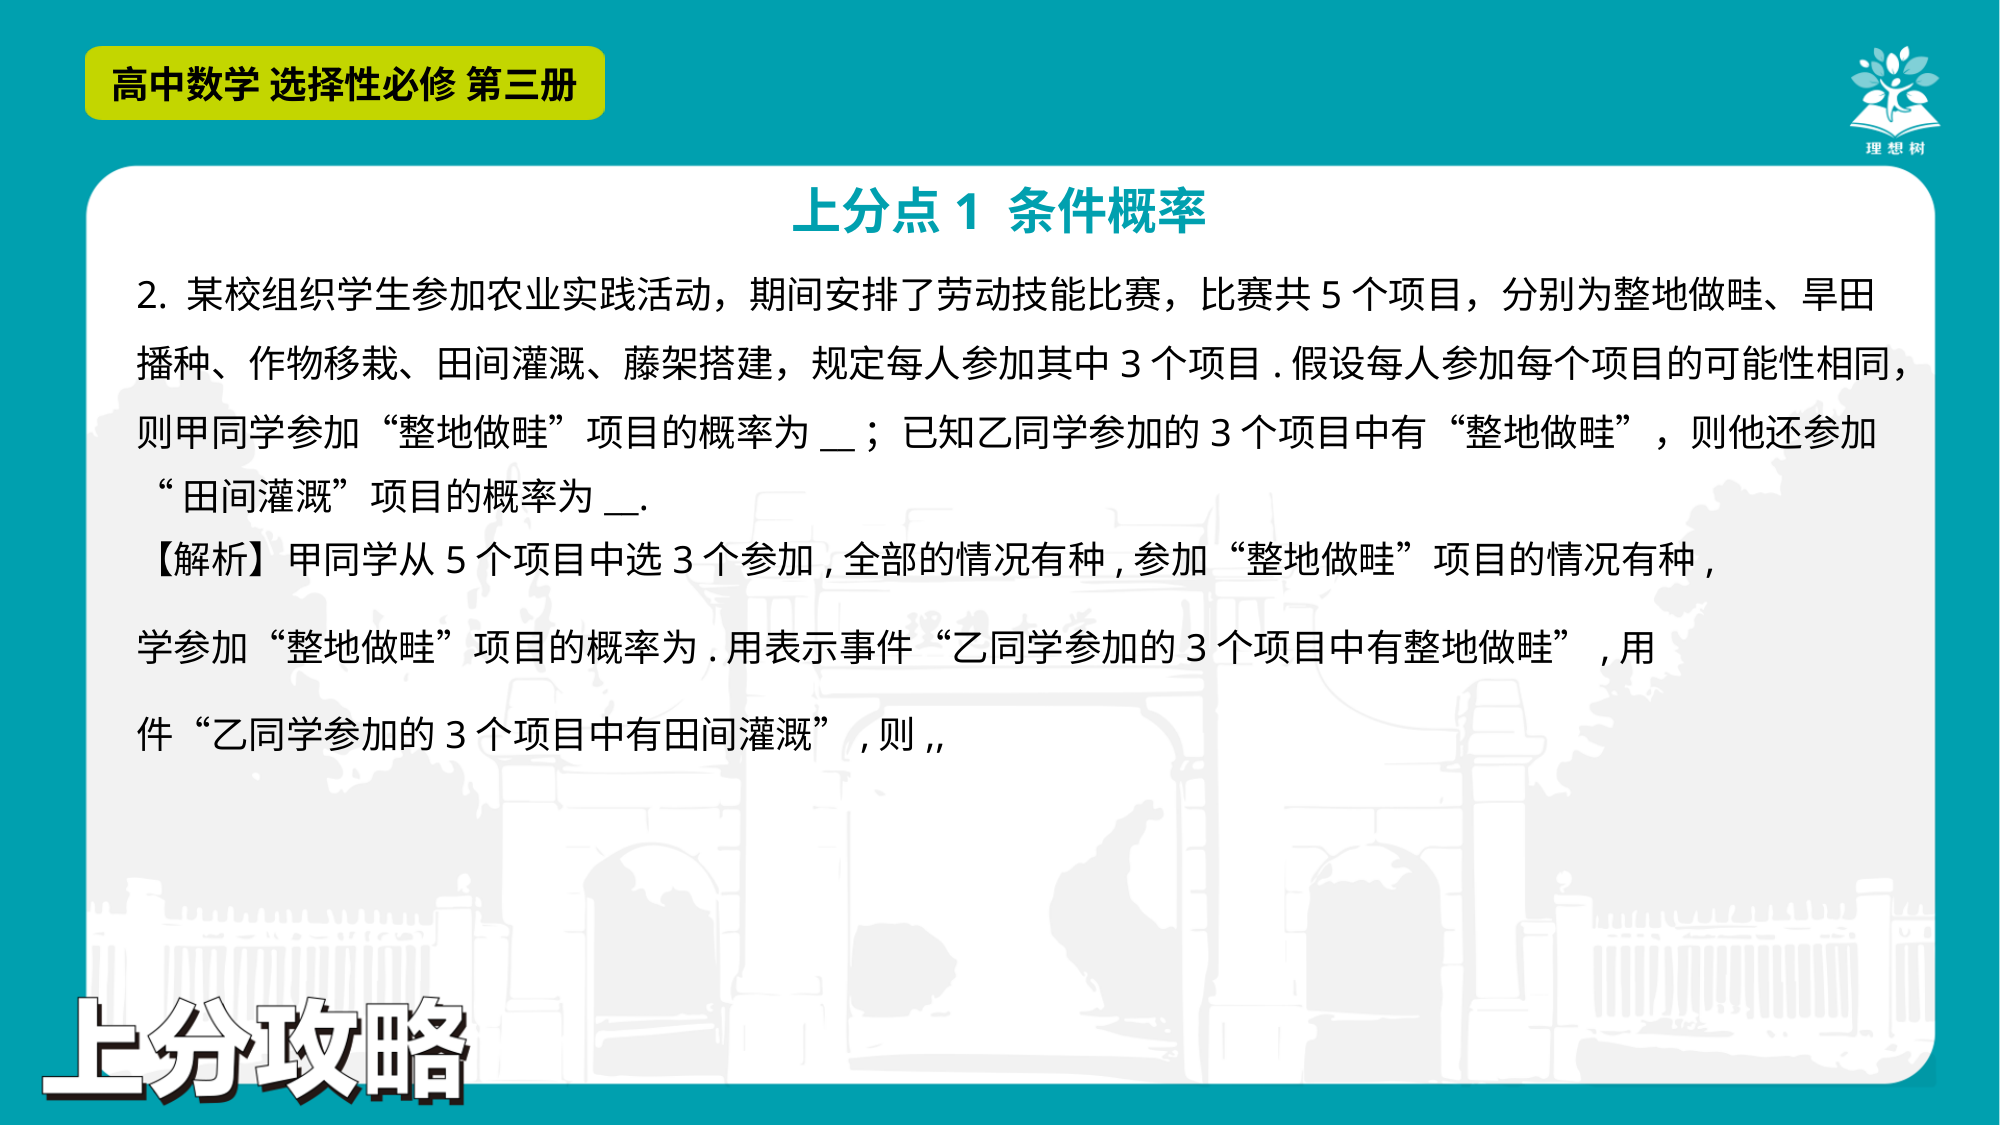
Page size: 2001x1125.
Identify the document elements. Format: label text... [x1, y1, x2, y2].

text_box 2. 某校组织学生参加农业实践活动，期间安排了劳动技能比赛，比赛共5个项目，分别为整地做畦、旱田 播种、作物移栽、田间灌溉、藤架搭建，规定每人参加其中3个项目.假设每人参加每个项目的可能性相同， 则甲同学参加“整地做畦”项目的概率为__；已知乙同学参加的3个项目中有“整地做畦”，则他还参加 “田间灌溉”项目的概率为__. [136, 247, 1865, 512]
picture [0, 0, 2000, 1125]
